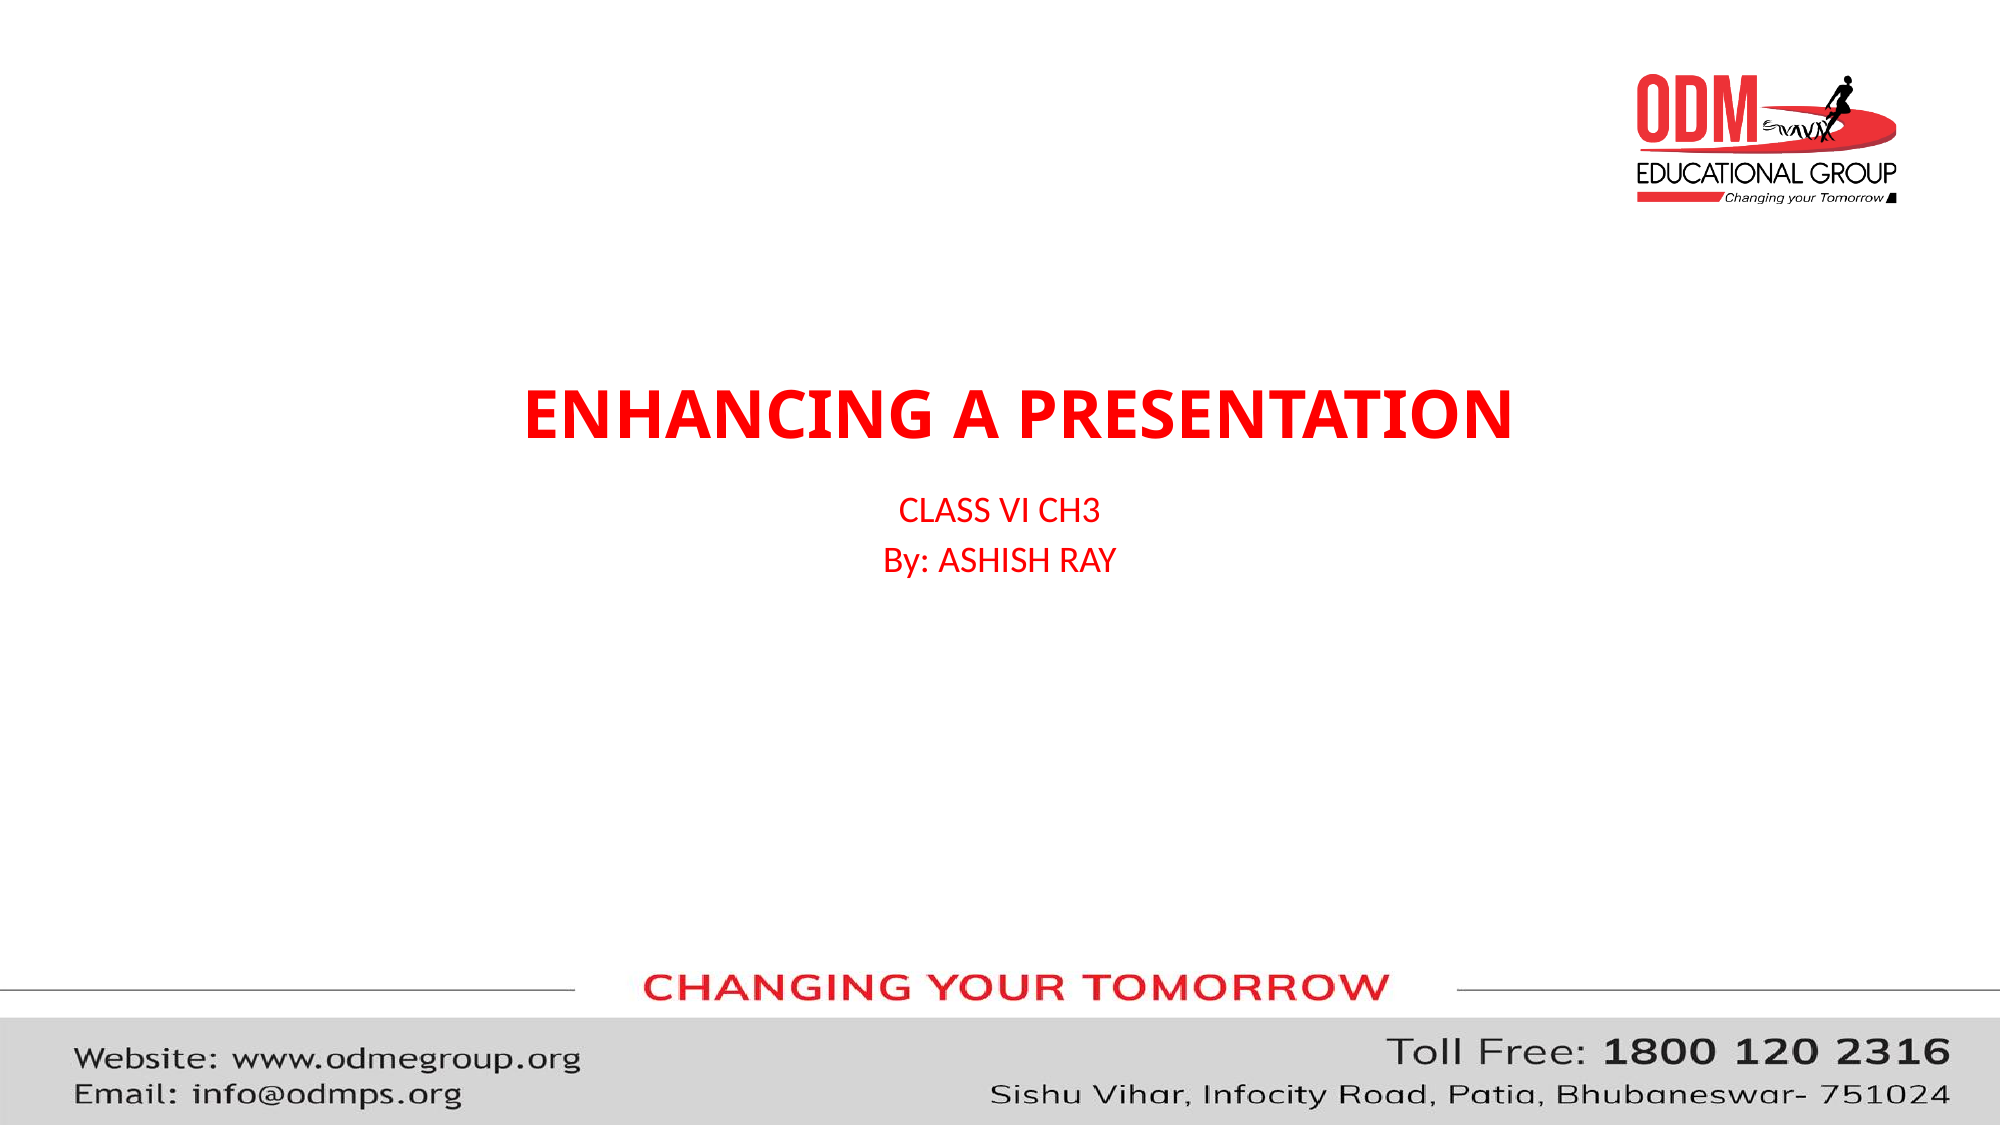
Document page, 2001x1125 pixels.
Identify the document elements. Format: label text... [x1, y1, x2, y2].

title ENHANCING A PRESENTATION [269, 262, 1770, 461]
text_box [1637, 74, 1897, 204]
subtitle CLASS VI CH3 By: ASHISH RAY [249, 482, 1750, 863]
picture [0, 910, 2000, 1125]
